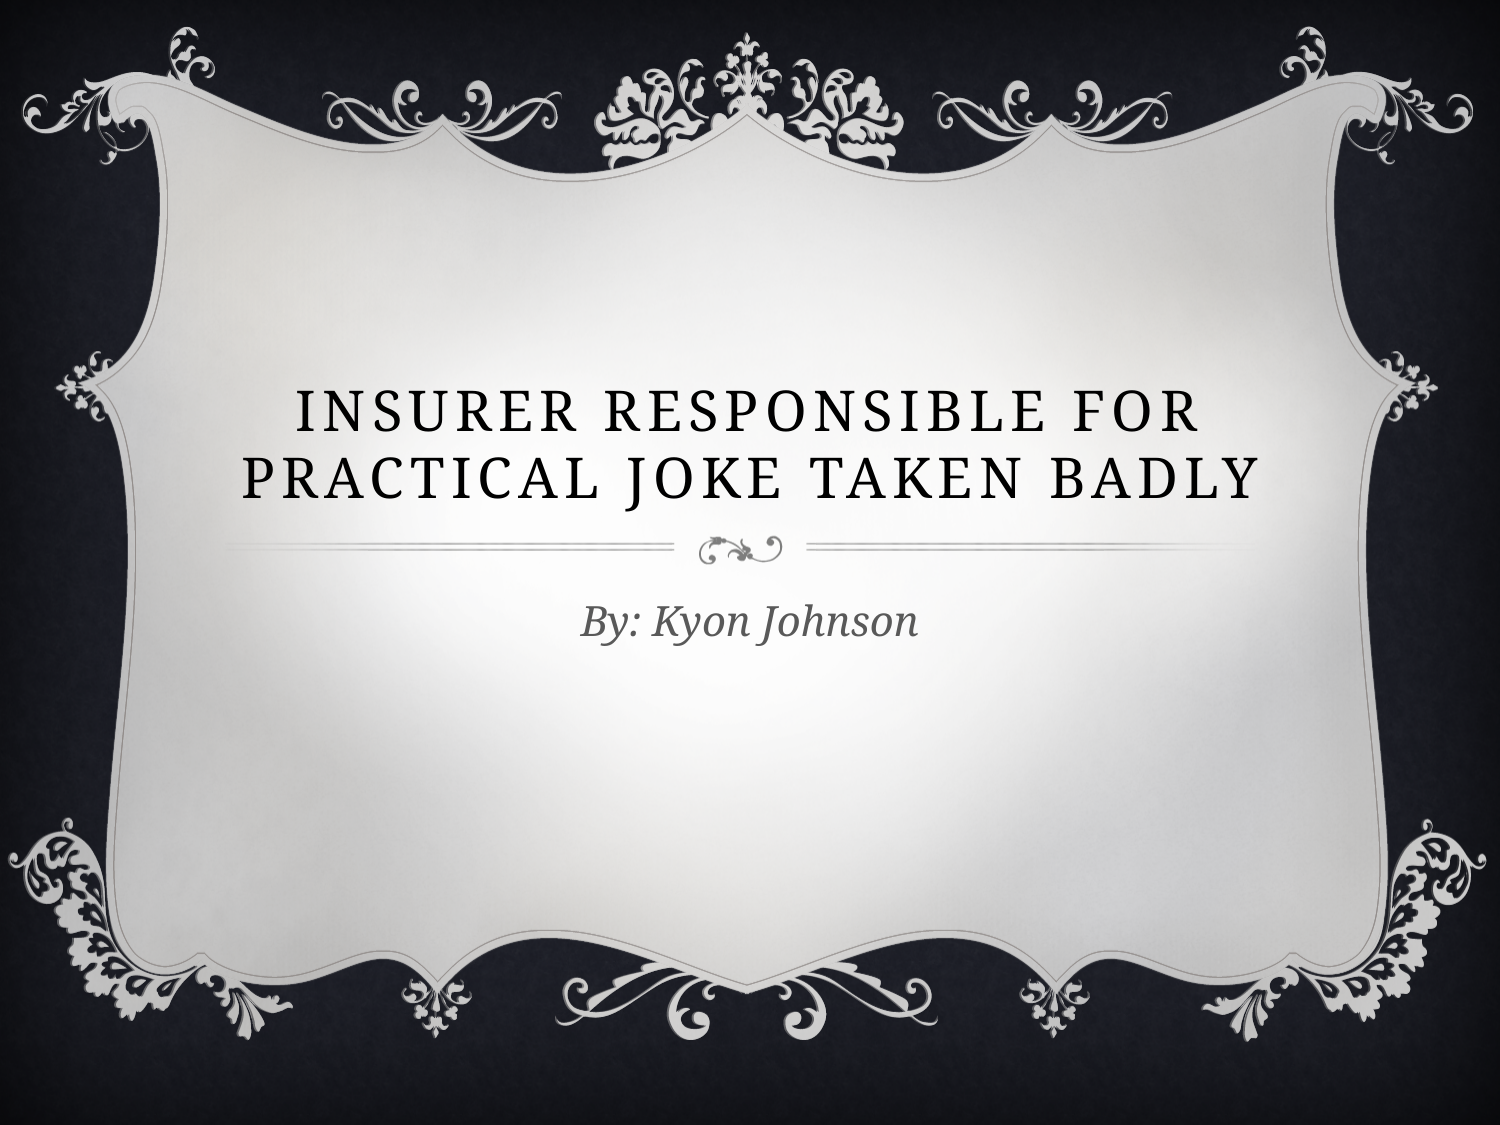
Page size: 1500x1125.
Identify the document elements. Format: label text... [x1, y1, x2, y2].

title Insurer Responsible for Practical Joke Taken Badly [225, 305, 1275, 518]
picture [0, 613, 1500, 1125]
subtitle By: Kyon Johnson [225, 562, 1275, 688]
picture [0, 0, 1500, 459]
